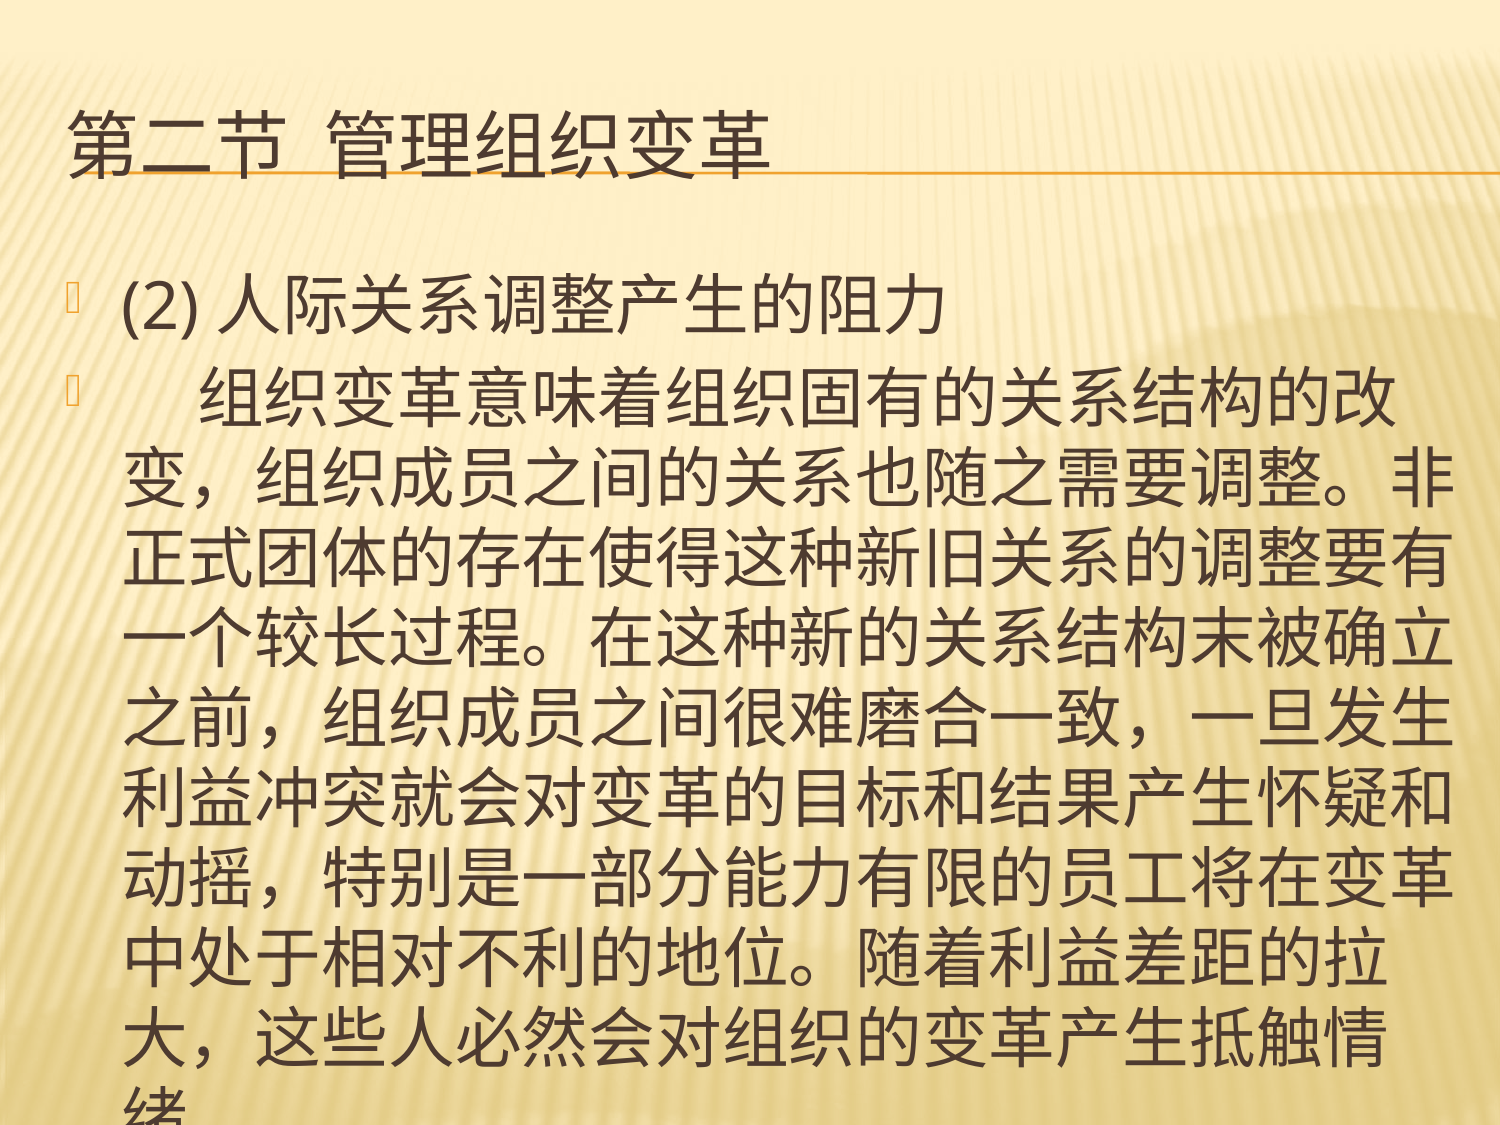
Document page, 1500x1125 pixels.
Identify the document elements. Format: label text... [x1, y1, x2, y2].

list (2)人际关系调整产生的阻力 组织变革意味着组织固有的关系结构的改变，组织成员之间的关系也随之需要调整。非正式团体的存在使得这种新旧关系的调整要有一个较长过程。在这种新的关系结构末被确立之前，组织成员之间很难磨合一致，一旦发生利益冲突就会对变革的目标和结果产生怀疑和动摇，特别是一部分能力有限的员工将在变革中处于相对不利的地位。随着利益差距的拉大，这些人必然会对组织的变革产生抵触情绪。 [49, 254, 1476, 998]
title 第二节 管理组织变革 [50, 75, 1475, 213]
